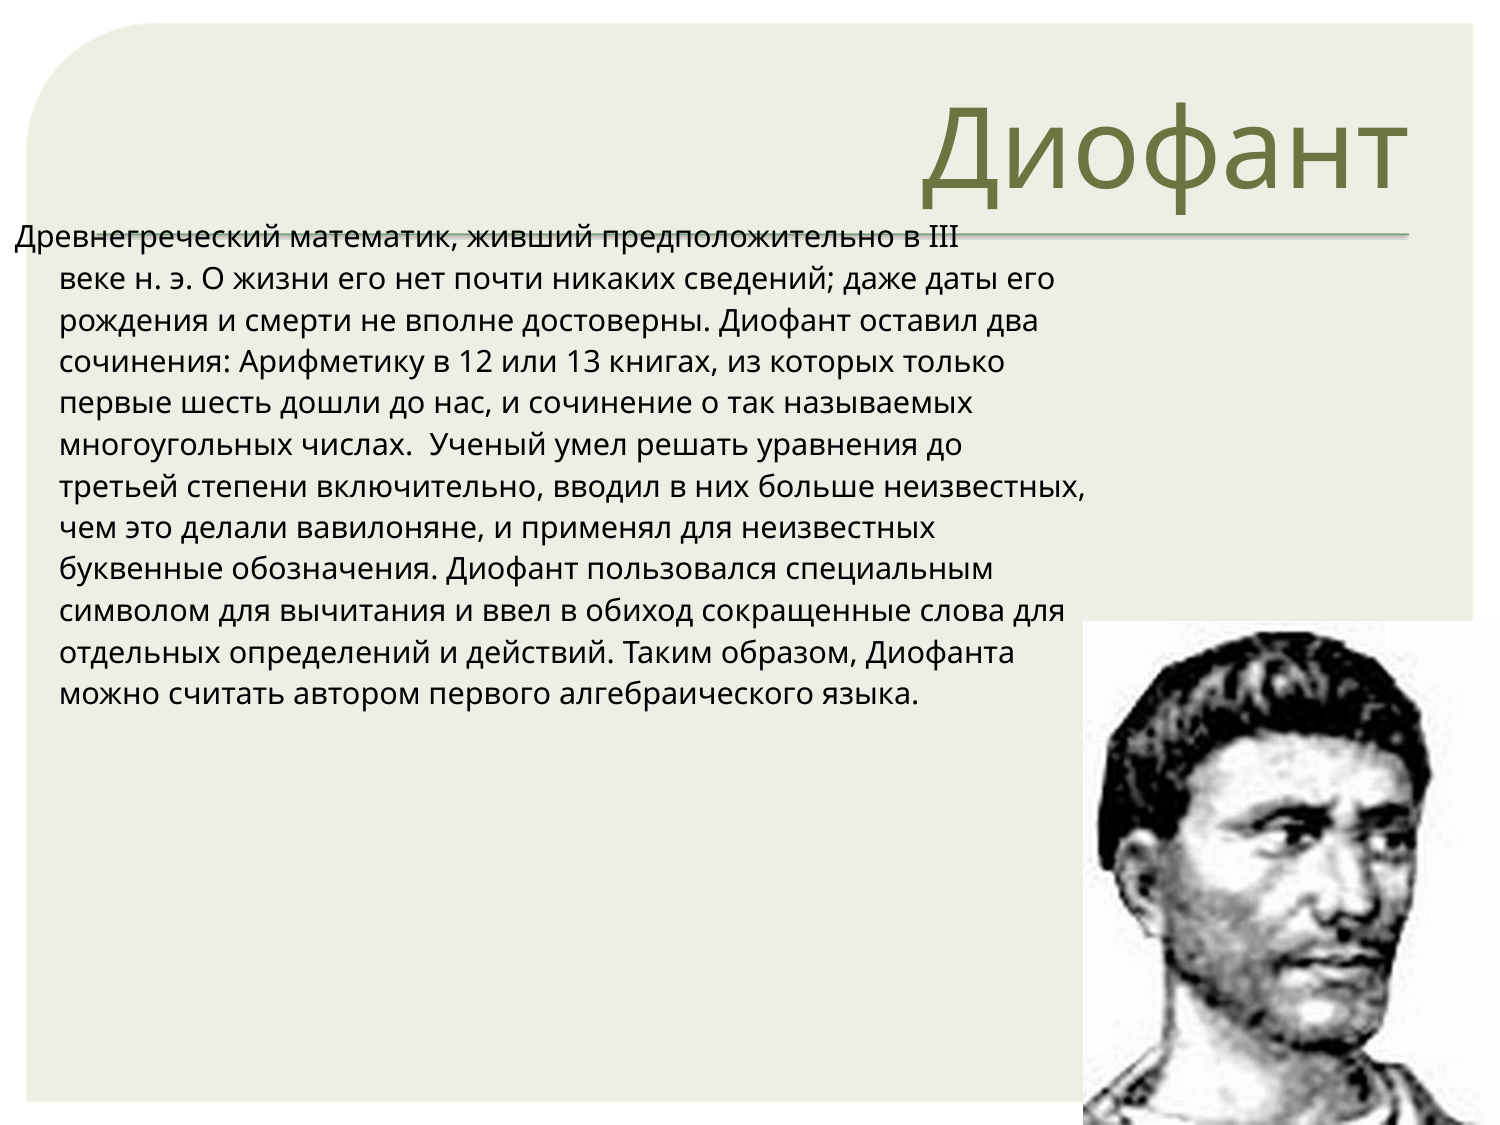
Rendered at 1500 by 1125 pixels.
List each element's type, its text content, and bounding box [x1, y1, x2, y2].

title Диофант [75, 41, 1425, 230]
picture [1083, 621, 1500, 1125]
list Древнегреческий математик, живший предположительно в III веке н. э. О жизни его нет почти никаких сведений; даже даты его рождения и смерти не вполне достоверны. Диофант оставил два сочинения: Арифметику в 12 или 13 книгах, из которых только первые шесть дошли до нас, и сочинение о так называемых многоугольных числах. Ученый умел решать уравнения до третьей степени включительно, вводил в них больше неизвестных, чем это делали вавилоняне, и применял для неизвестных буквенные обозначения. Диофант пользовался специальным символом для вычитания и ввел в обиход сокращенные слова для отдельных определений и действий. Таким образом, Диофанта можно считать автором первого алгебраического языка. [0, 208, 1105, 728]
